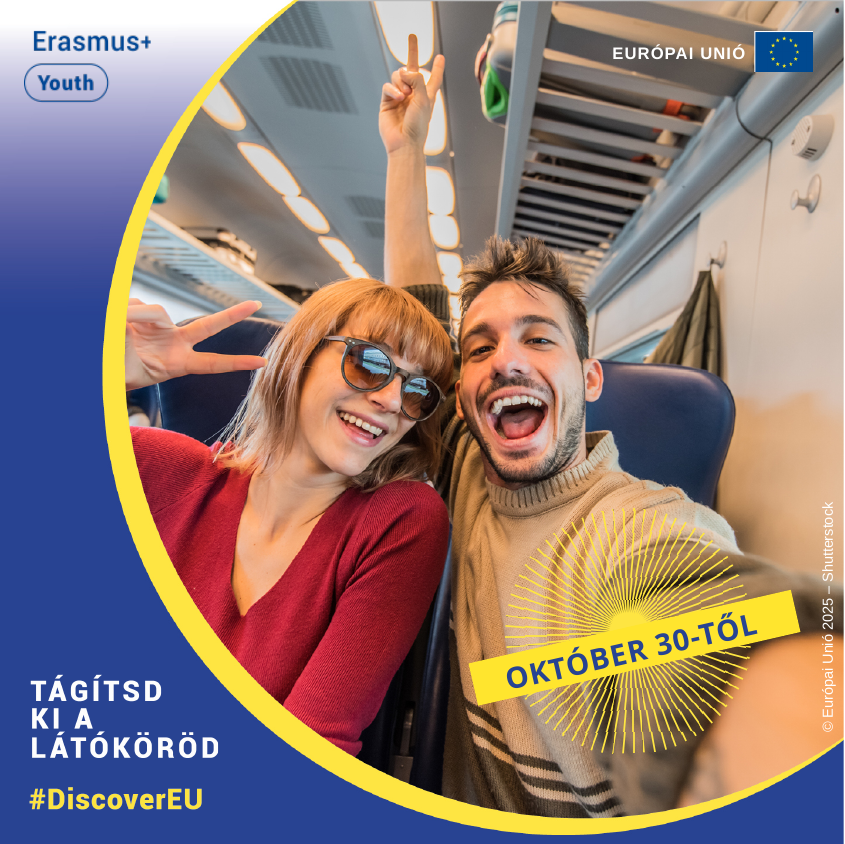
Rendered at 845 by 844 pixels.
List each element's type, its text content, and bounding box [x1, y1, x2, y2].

picture [0, 0, 844, 844]
list október 30-től [468, 589, 801, 706]
